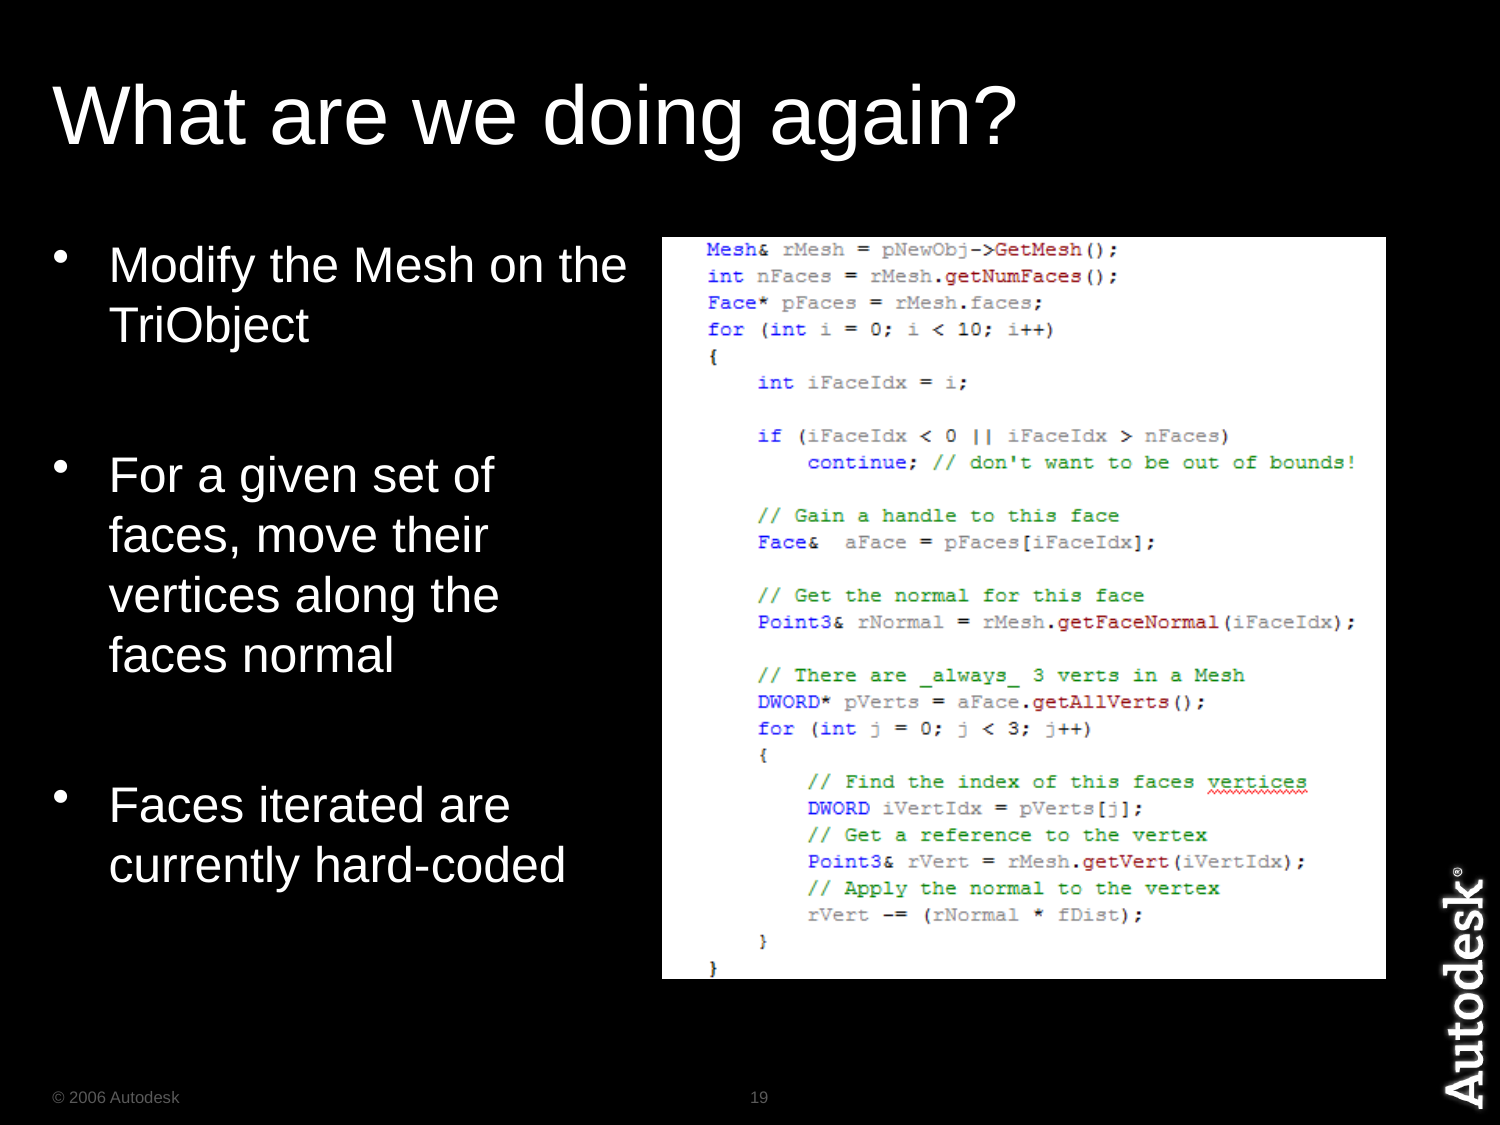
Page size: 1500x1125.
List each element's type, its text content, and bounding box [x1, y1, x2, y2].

list Modify the Mesh on the TriObject For a given set of faces, move their vertices along the faces normal Faces iterated are currently hard-coded [52, 231, 1401, 1073]
picture [662, 237, 1387, 979]
title What are we doing again? [52, 22, 1401, 211]
picture [1402, 0, 1500, 1125]
